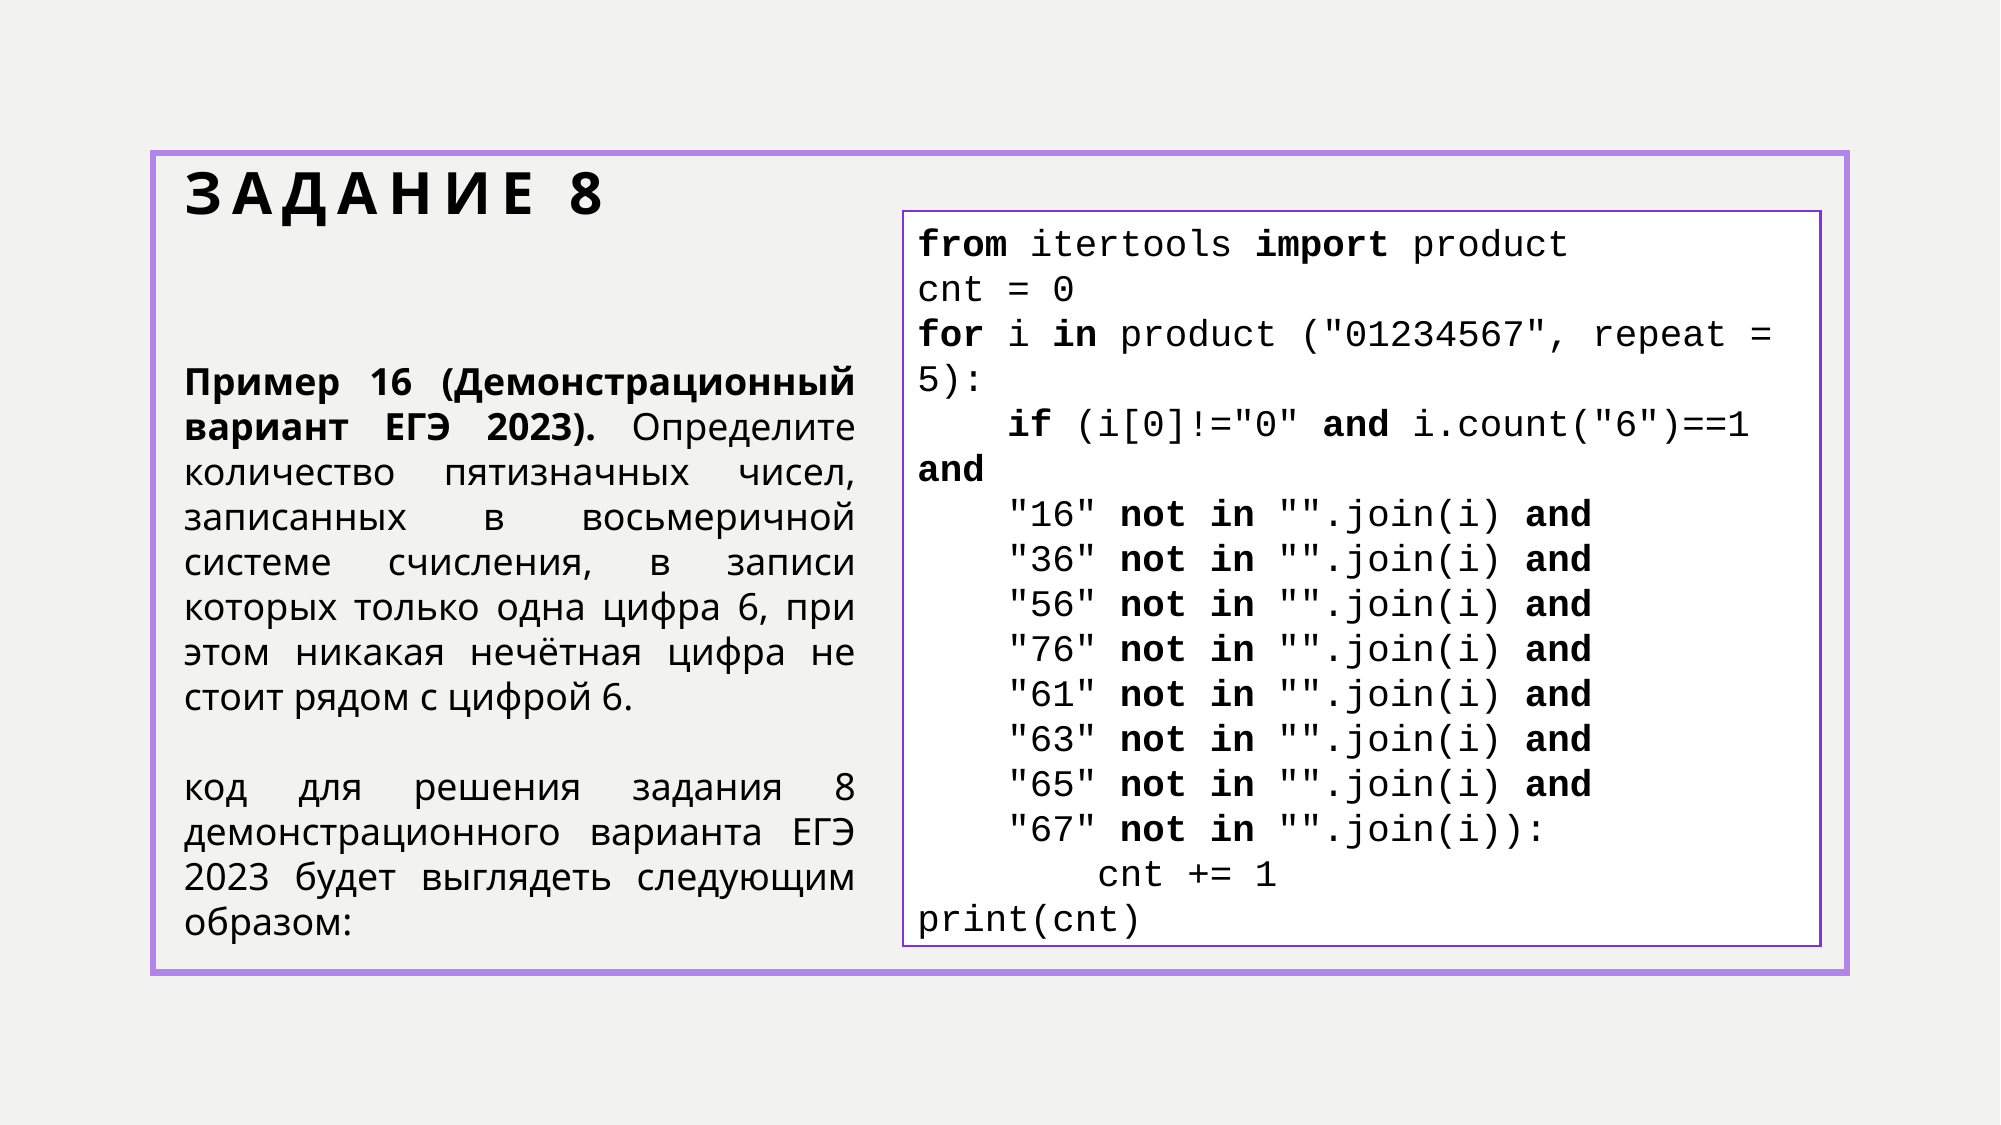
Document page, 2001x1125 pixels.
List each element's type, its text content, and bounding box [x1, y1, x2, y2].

text_box from itertools import product cnt = 0 for i in product ("01234567", repeat = 5): if (i[0]!="0" and i.count("6")==1 and "16" not in "".join(i) and "36" not in "".join(i) and "56" not in "".join(i) and "76" not in "".join(i) and "61" not in "".join(i) and "63" not in "".join(i) and "65" not in "".join(i) and "67" not in "".join(i)): cnt += 1 print(cnt) [902, 210, 1822, 947]
text_box Пример 16 (Демонстрационный вариант ЕГЭ 2023). Определите количество пятизначных чисел, записанных в восьмеричной системе счисления, в записи которых только одна цифра 6, при этом никакая нечётная цифра не стоит рядом с цифрой 6. код для решения задания 8 демонстрационного варианта ЕГЭ 2023 будет выглядеть следующим образом: [169, 350, 871, 951]
title Задание 8 [169, 57, 1642, 234]
